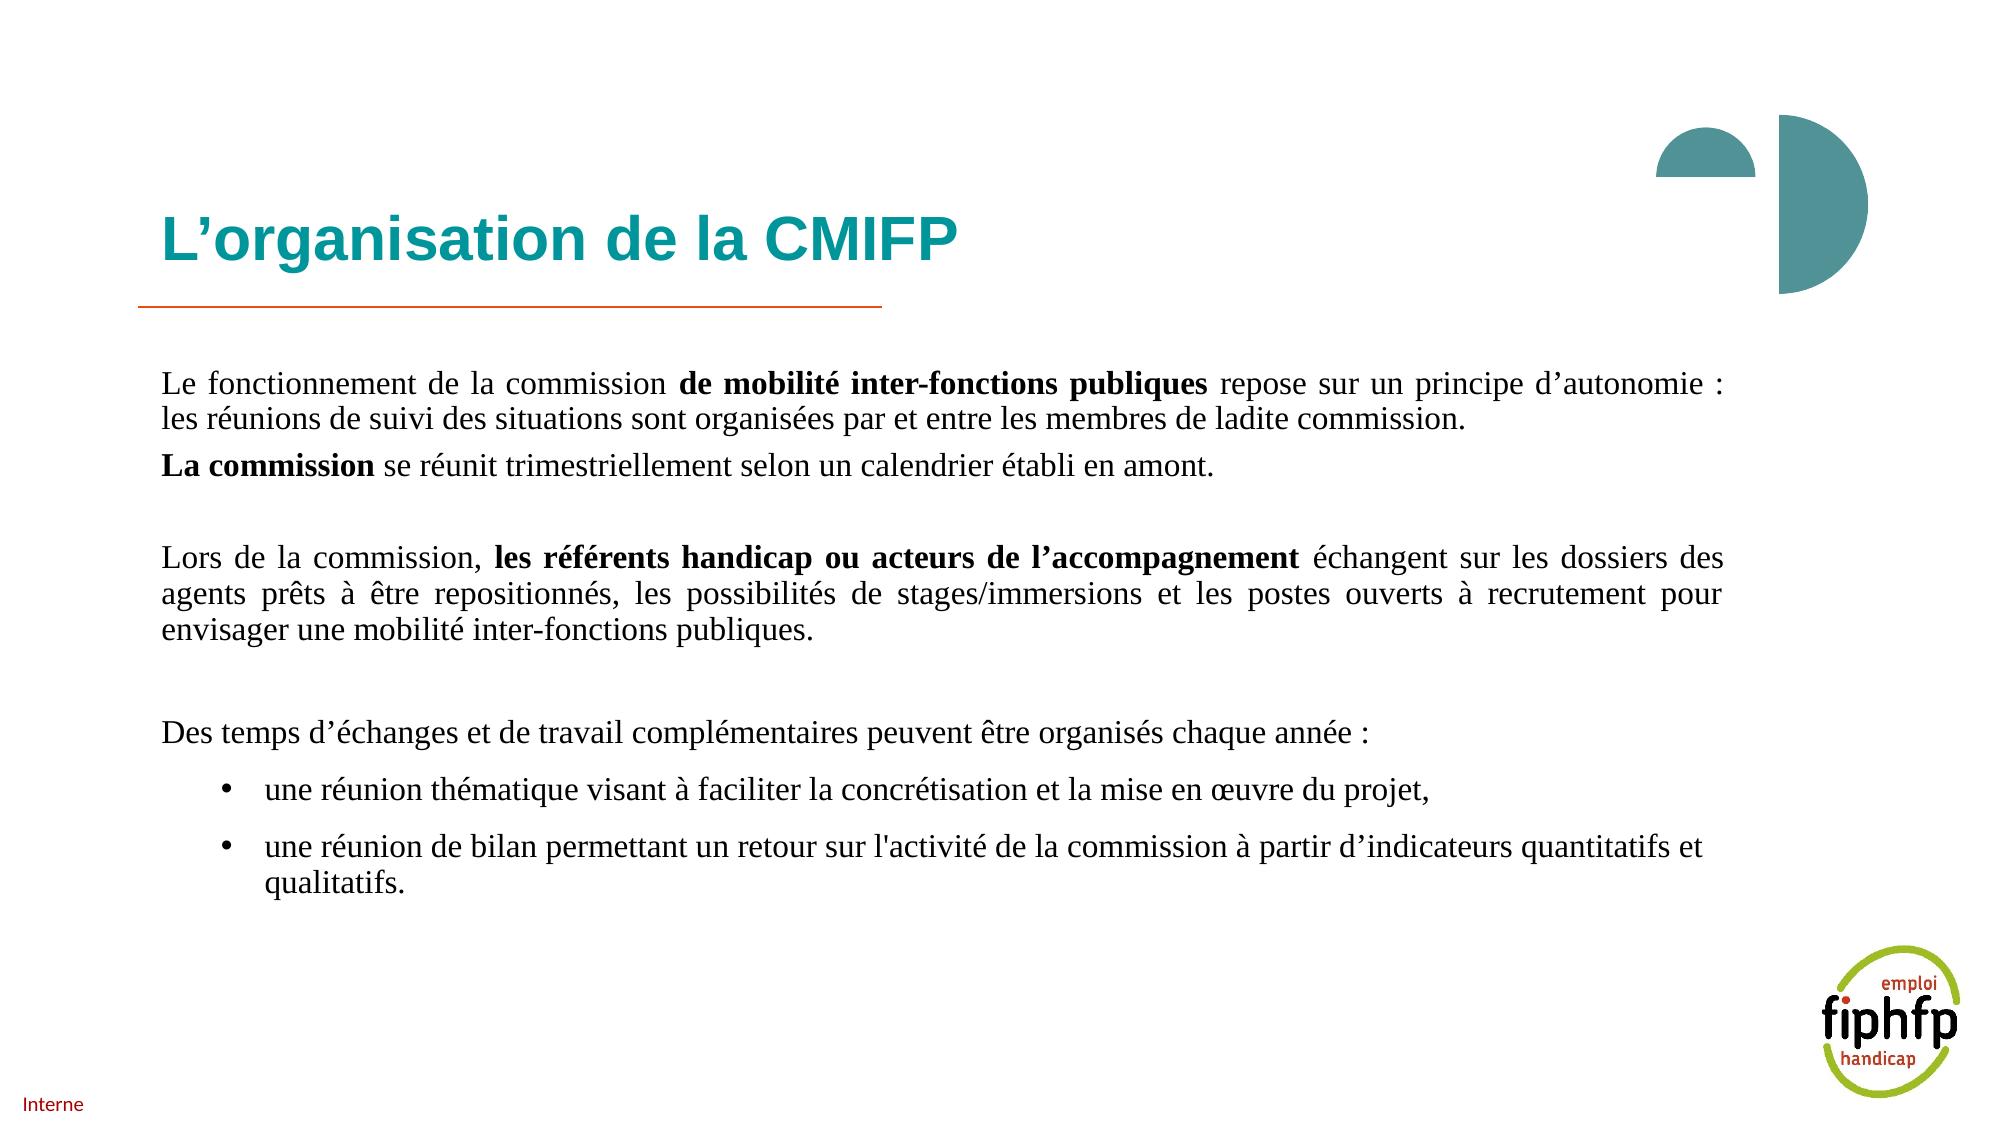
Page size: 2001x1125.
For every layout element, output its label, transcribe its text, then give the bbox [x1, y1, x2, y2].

picture [1768, 104, 1879, 151]
picture [1768, 282, 1879, 304]
title L’organisation de la CMIFP [146, 151, 1911, 282]
picture [1816, 941, 1966, 1101]
text_box Le fonctionnement de la commission de mobilité inter-fonctions publiques repose sur un principe d’autonomie : les réunions de suivi des situations sont organisées par et entre les membres de ladite commission. La commission se réunit trimestriellement selon un calendrier établi en amont. Lors de la commission, les référents handicap ou acteurs de l’accompagnement échangent sur les dossiers des agents prêts à être repositionnés, les possibilités de stages/immersions et les postes ouverts à recrutement pour envisager une mobilité inter-fonctions publiques. Des temps d’échanges et de travail complémentaires peuvent être organisés chaque année : une réunion thématique visant à faciliter la concrétisation et la mise en œuvre du projet, une réunion de bilan permettant un retour sur l'activité de la commission à partir d’indicateurs quantitatifs et qualitatifs. [146, 357, 1770, 1071]
picture [1651, 122, 1761, 151]
